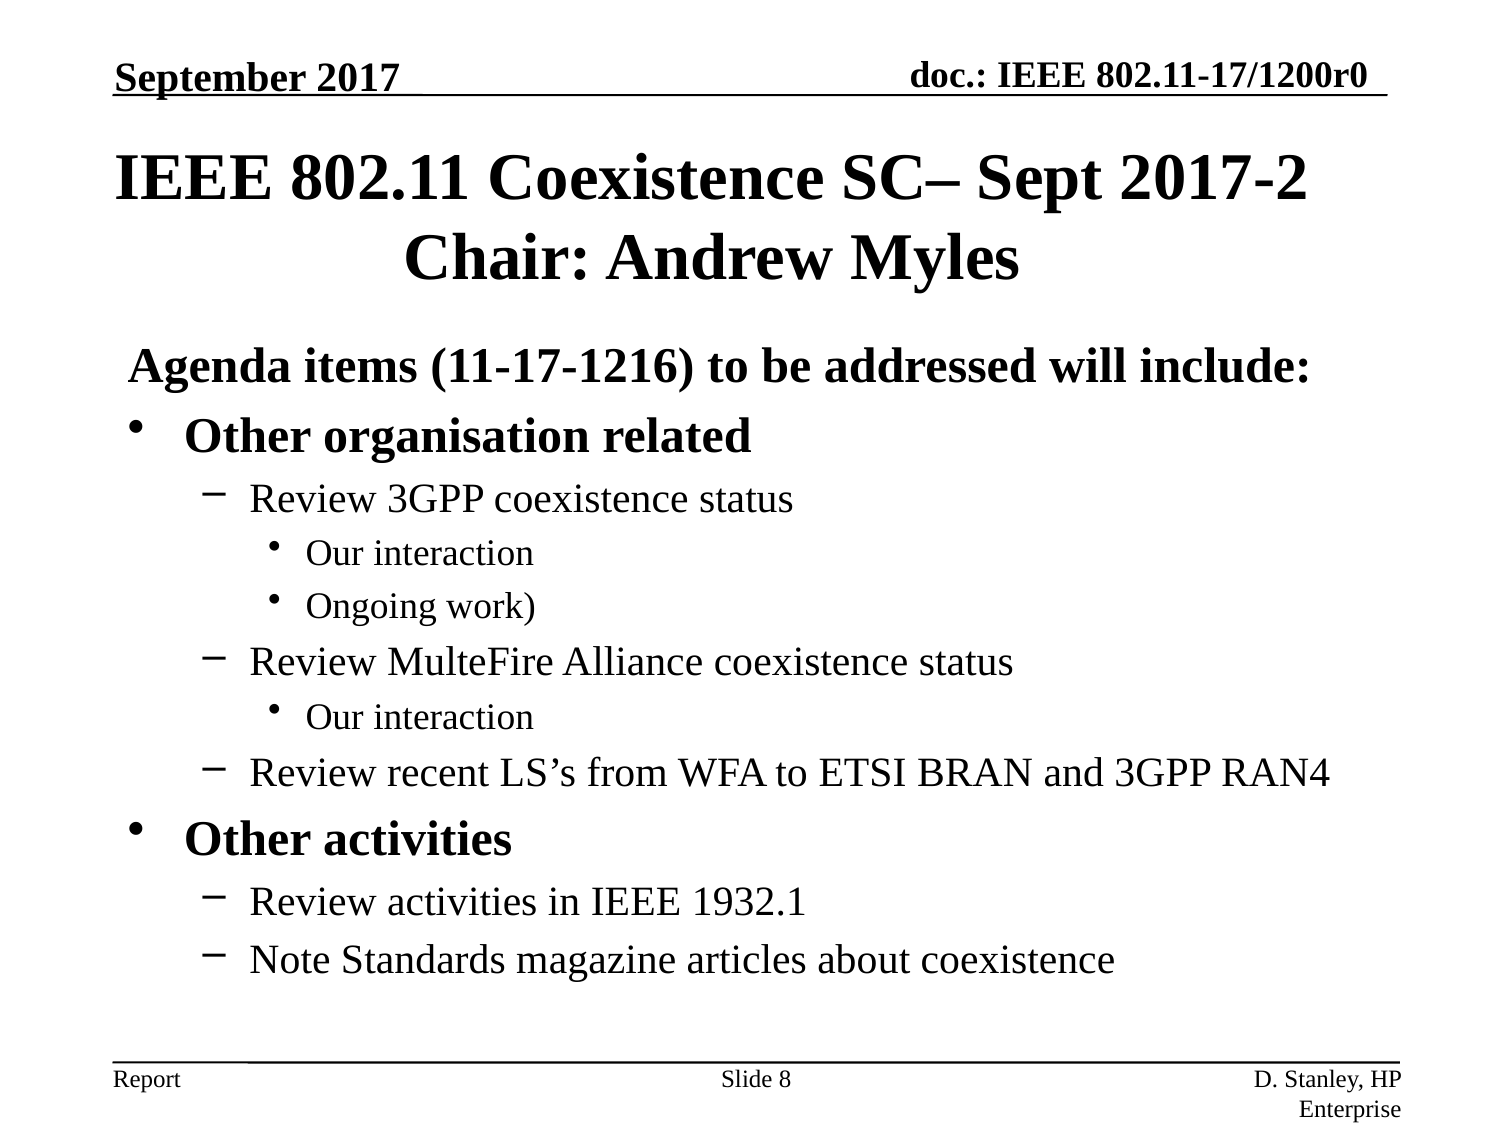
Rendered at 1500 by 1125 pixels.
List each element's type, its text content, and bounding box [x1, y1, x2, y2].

list Agenda items (11-17-1216) to be addressed will include: Other organisation related Review 3GPP coexistence status Our interaction Ongoing work) Review MulteFire Alliance coexistence status Our interaction Review recent LS’s from WFA to ETSI BRAN and 3GPP RAN4 Other activities Review activities in IEEE 1932.1 Note Standards magazine articles about coexistence [112, 324, 1375, 1038]
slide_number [114, 49, 413, 100]
footer D. Stanley, HP Enterprise [1170, 1062, 1402, 1093]
title IEEE 802.11 Coexistence SC– Sept 2017-2 Chair: Andrew Myles [75, 125, 1350, 300]
slide_number Slide 8 [720, 1062, 792, 1093]
